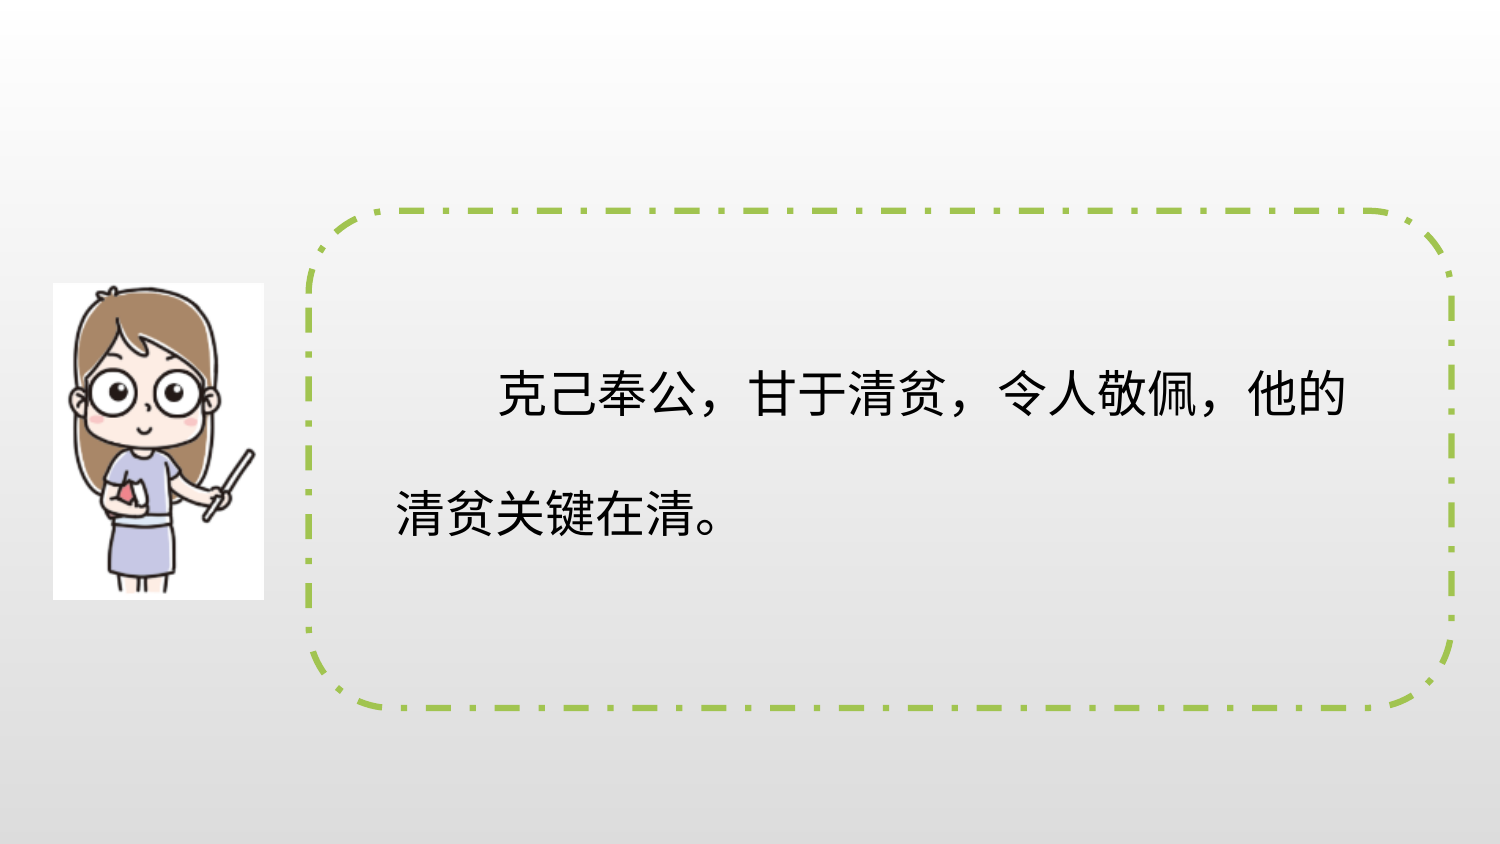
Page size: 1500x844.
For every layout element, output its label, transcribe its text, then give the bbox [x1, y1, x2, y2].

picture [53, 283, 264, 600]
text_box 克己奉公，甘于清贫，令人敬佩，他的清贫关键在清。 [384, 297, 1376, 549]
text_box [307, 209, 1453, 709]
